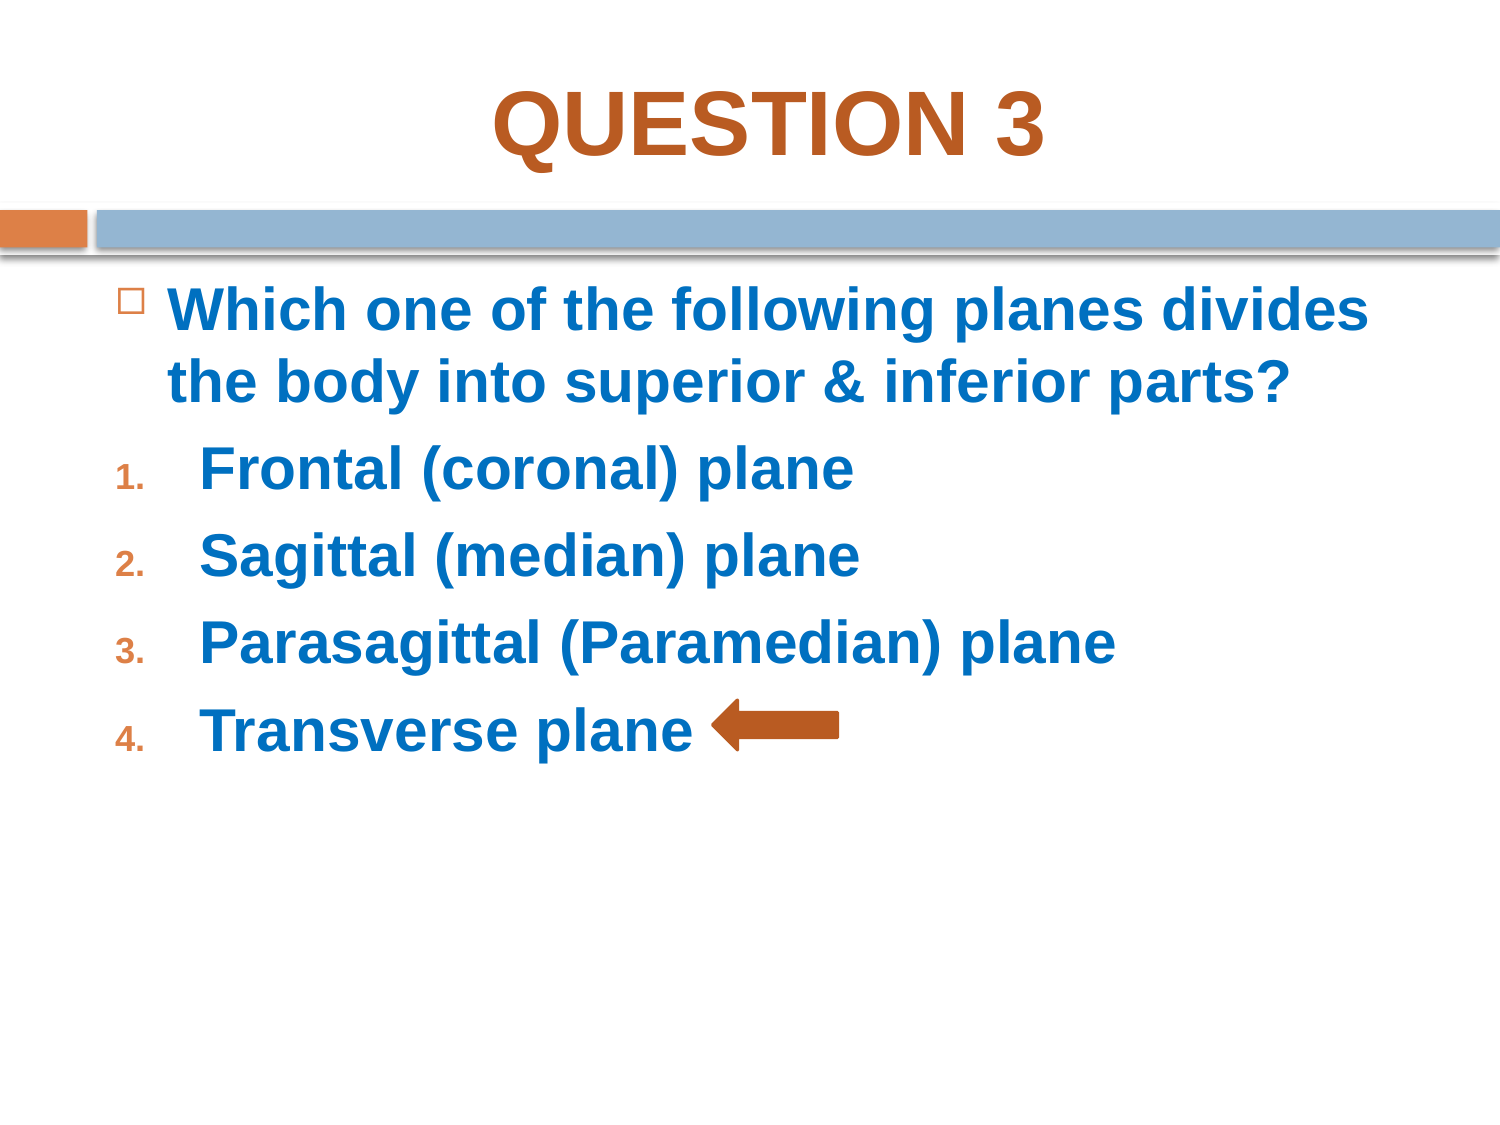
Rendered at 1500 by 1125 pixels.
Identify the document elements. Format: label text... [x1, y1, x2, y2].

list Which one of the following planes divides the body into superior & inferior parts? Frontal (coronal) plane Sagittal (median) plane Parasagittal (Paramedian) plane Transverse plane [100, 262, 1438, 1000]
title QUESTION 3 [100, 37, 1438, 200]
text_box [711, 698, 840, 752]
